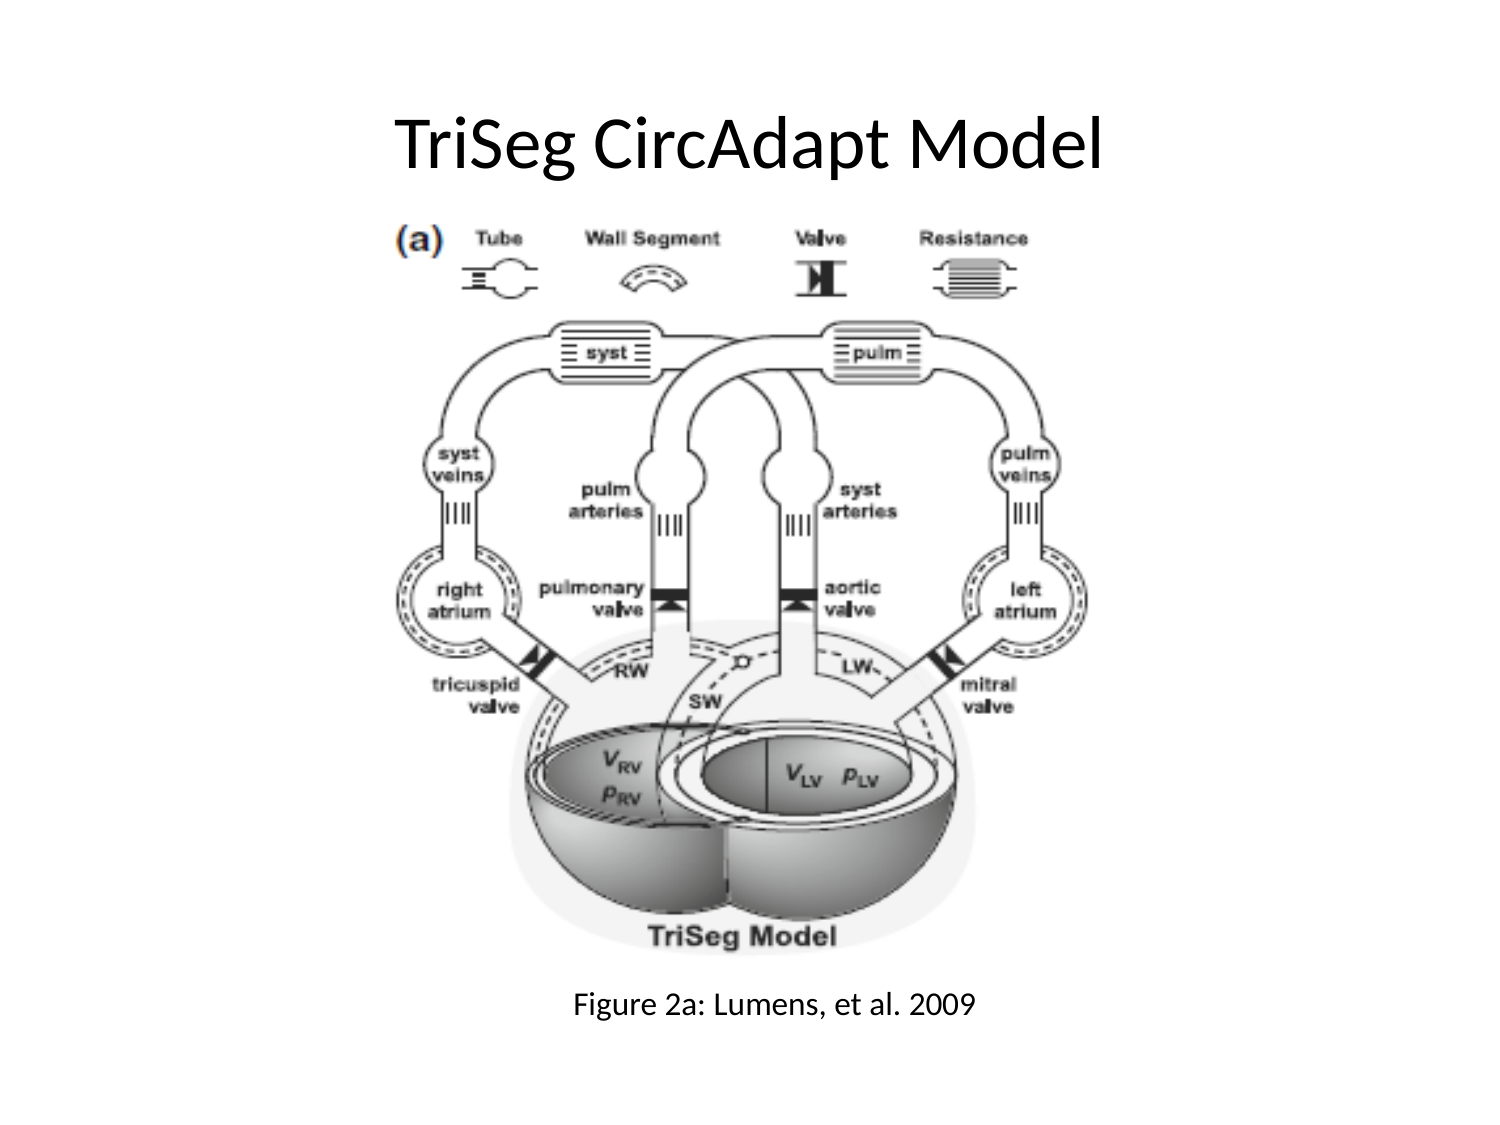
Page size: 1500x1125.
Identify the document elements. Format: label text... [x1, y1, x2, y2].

title TriSeg CircAdapt Model [75, 45, 1425, 233]
text_box Figure 2a: Lumens, et al. 2009 [525, 984, 1025, 1030]
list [324, 199, 1138, 976]
